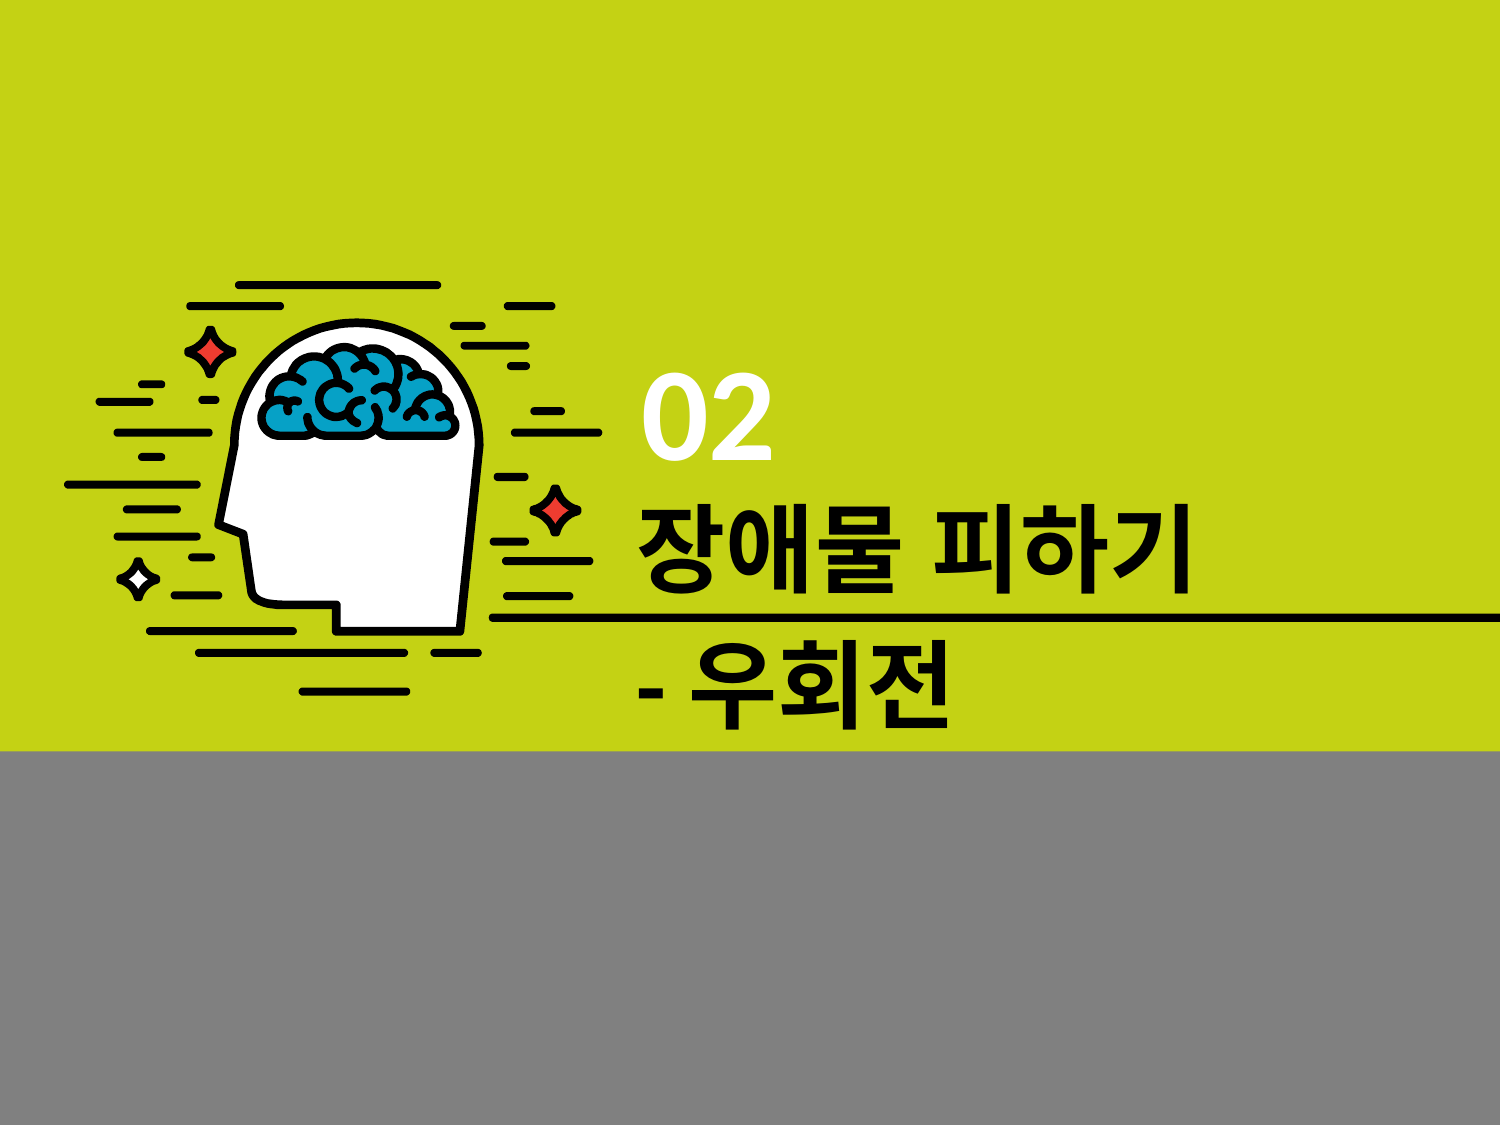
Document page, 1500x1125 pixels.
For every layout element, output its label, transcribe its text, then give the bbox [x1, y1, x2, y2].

list 02 [626, 319, 1134, 495]
list 장애물 피하기 -우회전 [621, 479, 1285, 750]
